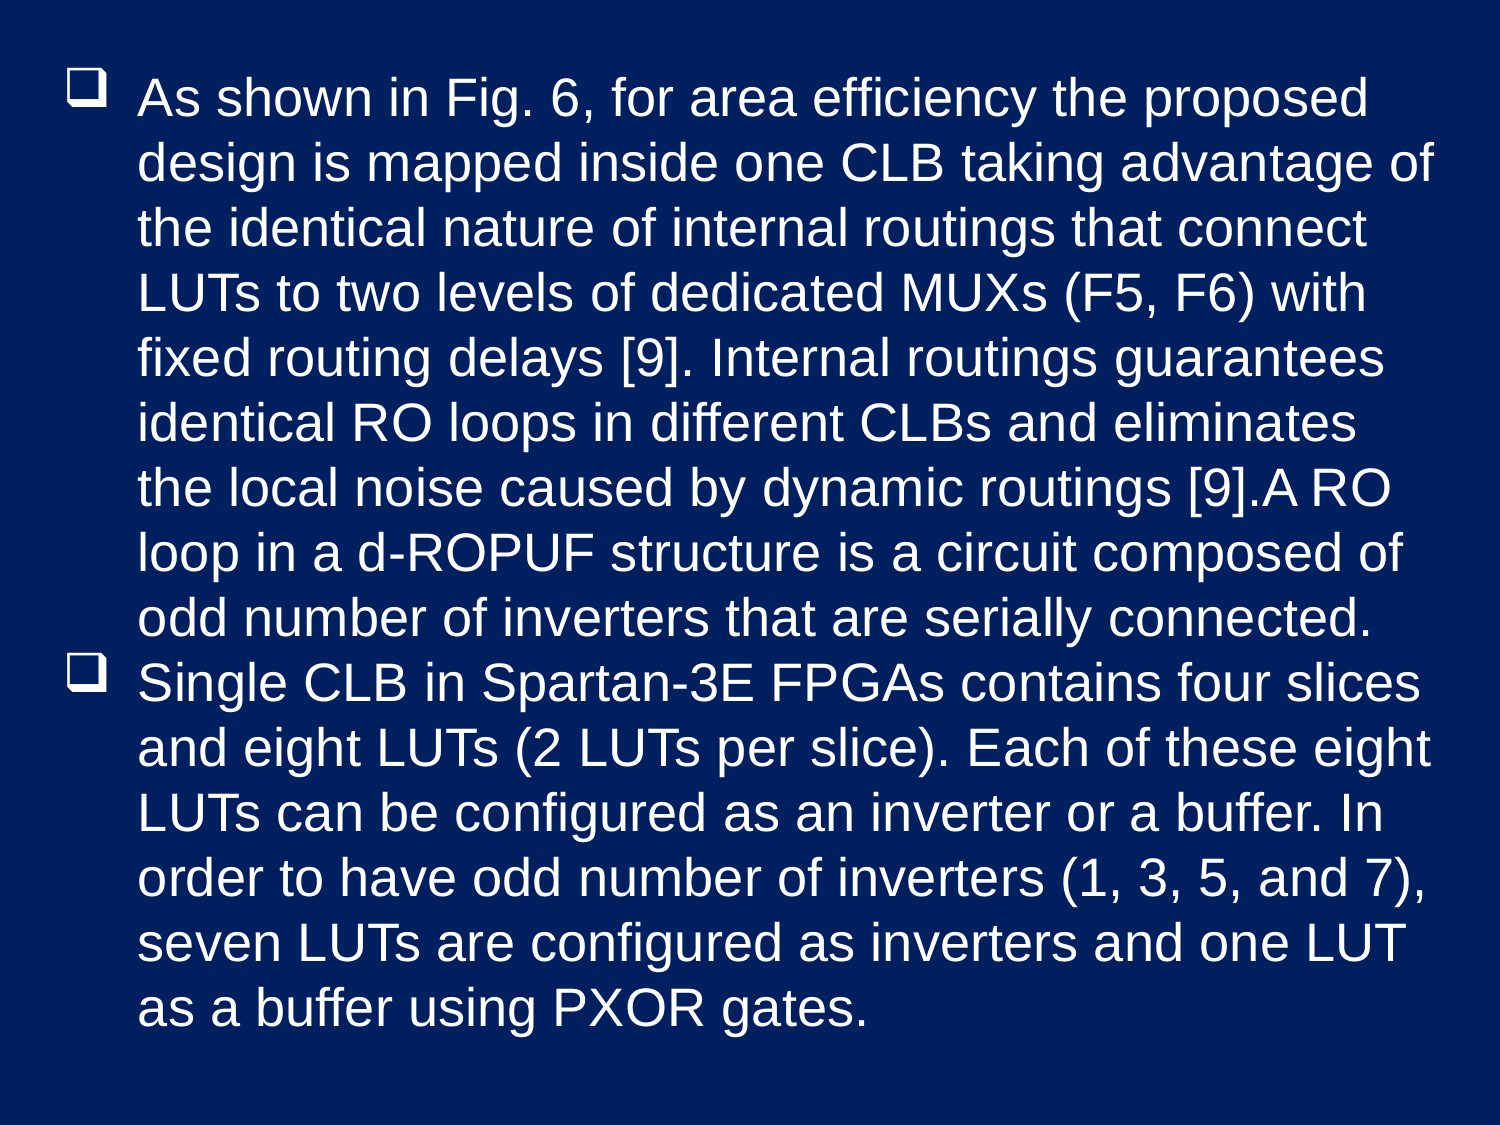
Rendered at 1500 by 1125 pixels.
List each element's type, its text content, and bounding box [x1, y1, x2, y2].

list As shown in Fig. 6, for area efficiency the proposed design is mapped inside one CLB taking advantage of the identical nature of internal routings that connect LUTs to two levels of dedicated MUXs (F5, F6) with fixed routing delays [9]. Internal routings guarantees identical RO loops in different CLBs and eliminates the local noise caused by dynamic routings [9].A RO loop in a d-ROPUF structure is a circuit composed of odd number of inverters that are serially connected. Single CLB in Spartan-3E FPGAs contains four slices and eight LUTs (2 LUTs per slice). Each of these eight LUTs can be configured as an inverter or a buffer. In order to have odd number of inverters (1, 3, 5, and 7), seven LUTs are configured as inverters and one LUT as a buffer using PXOR gates. [62, 62, 1437, 1047]
